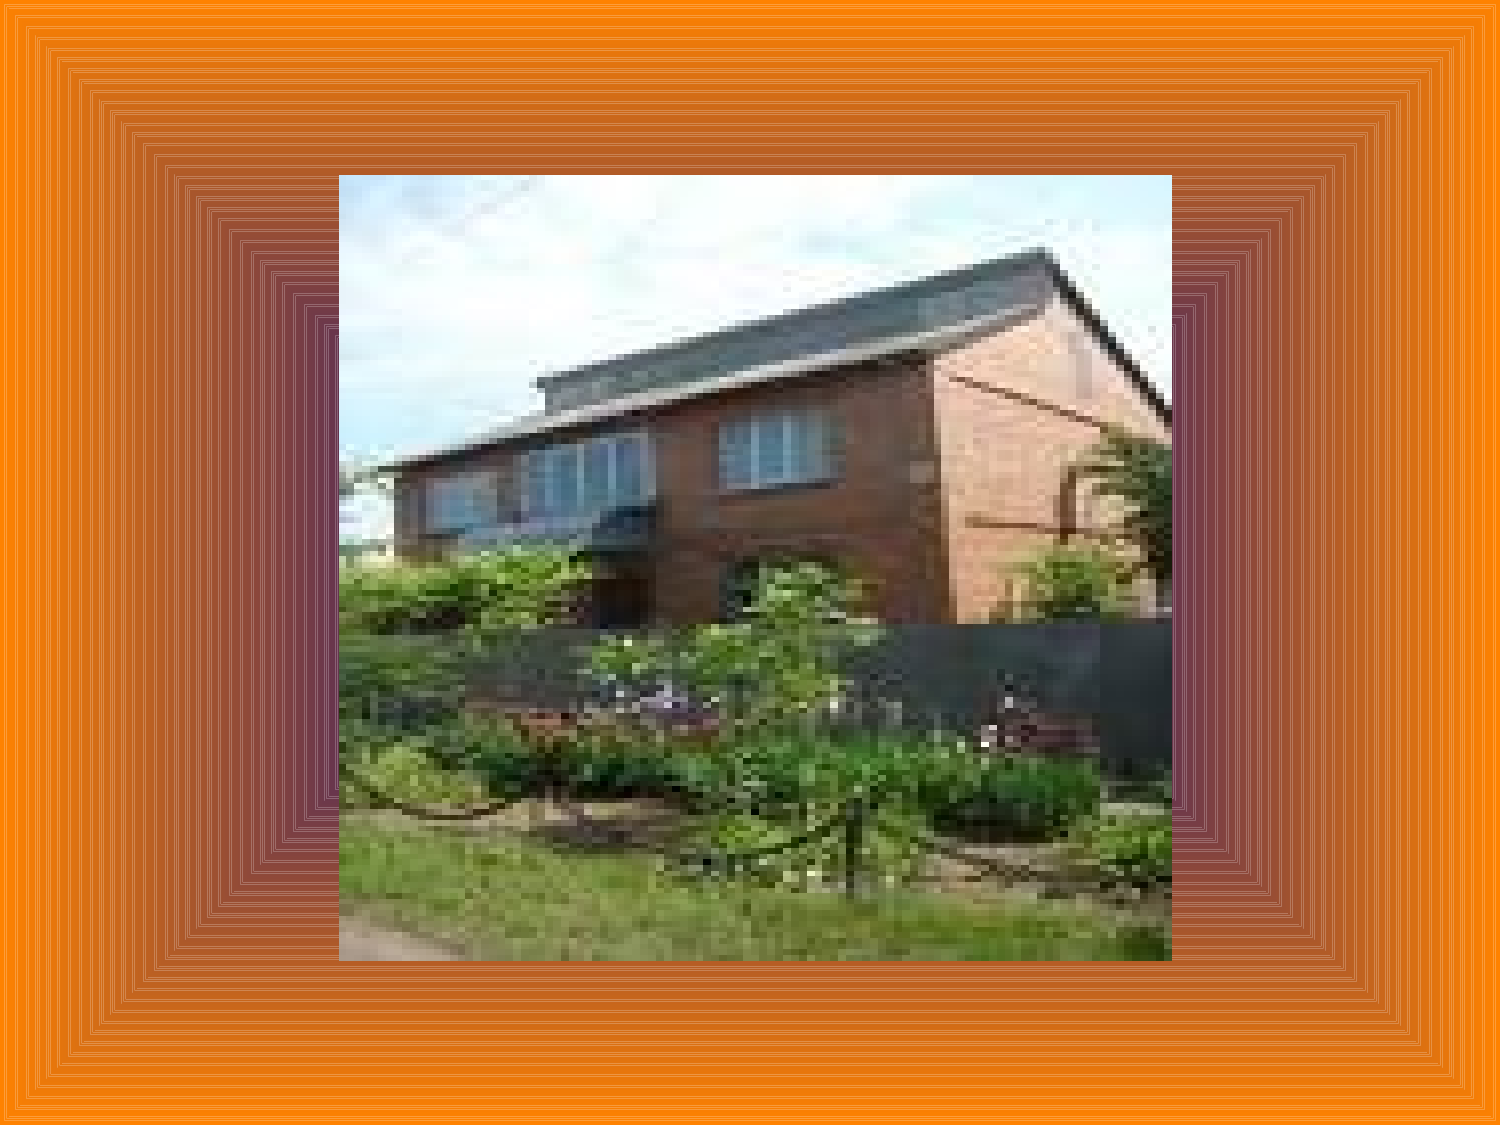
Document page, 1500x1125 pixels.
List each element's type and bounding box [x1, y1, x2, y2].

list [339, 175, 1173, 962]
